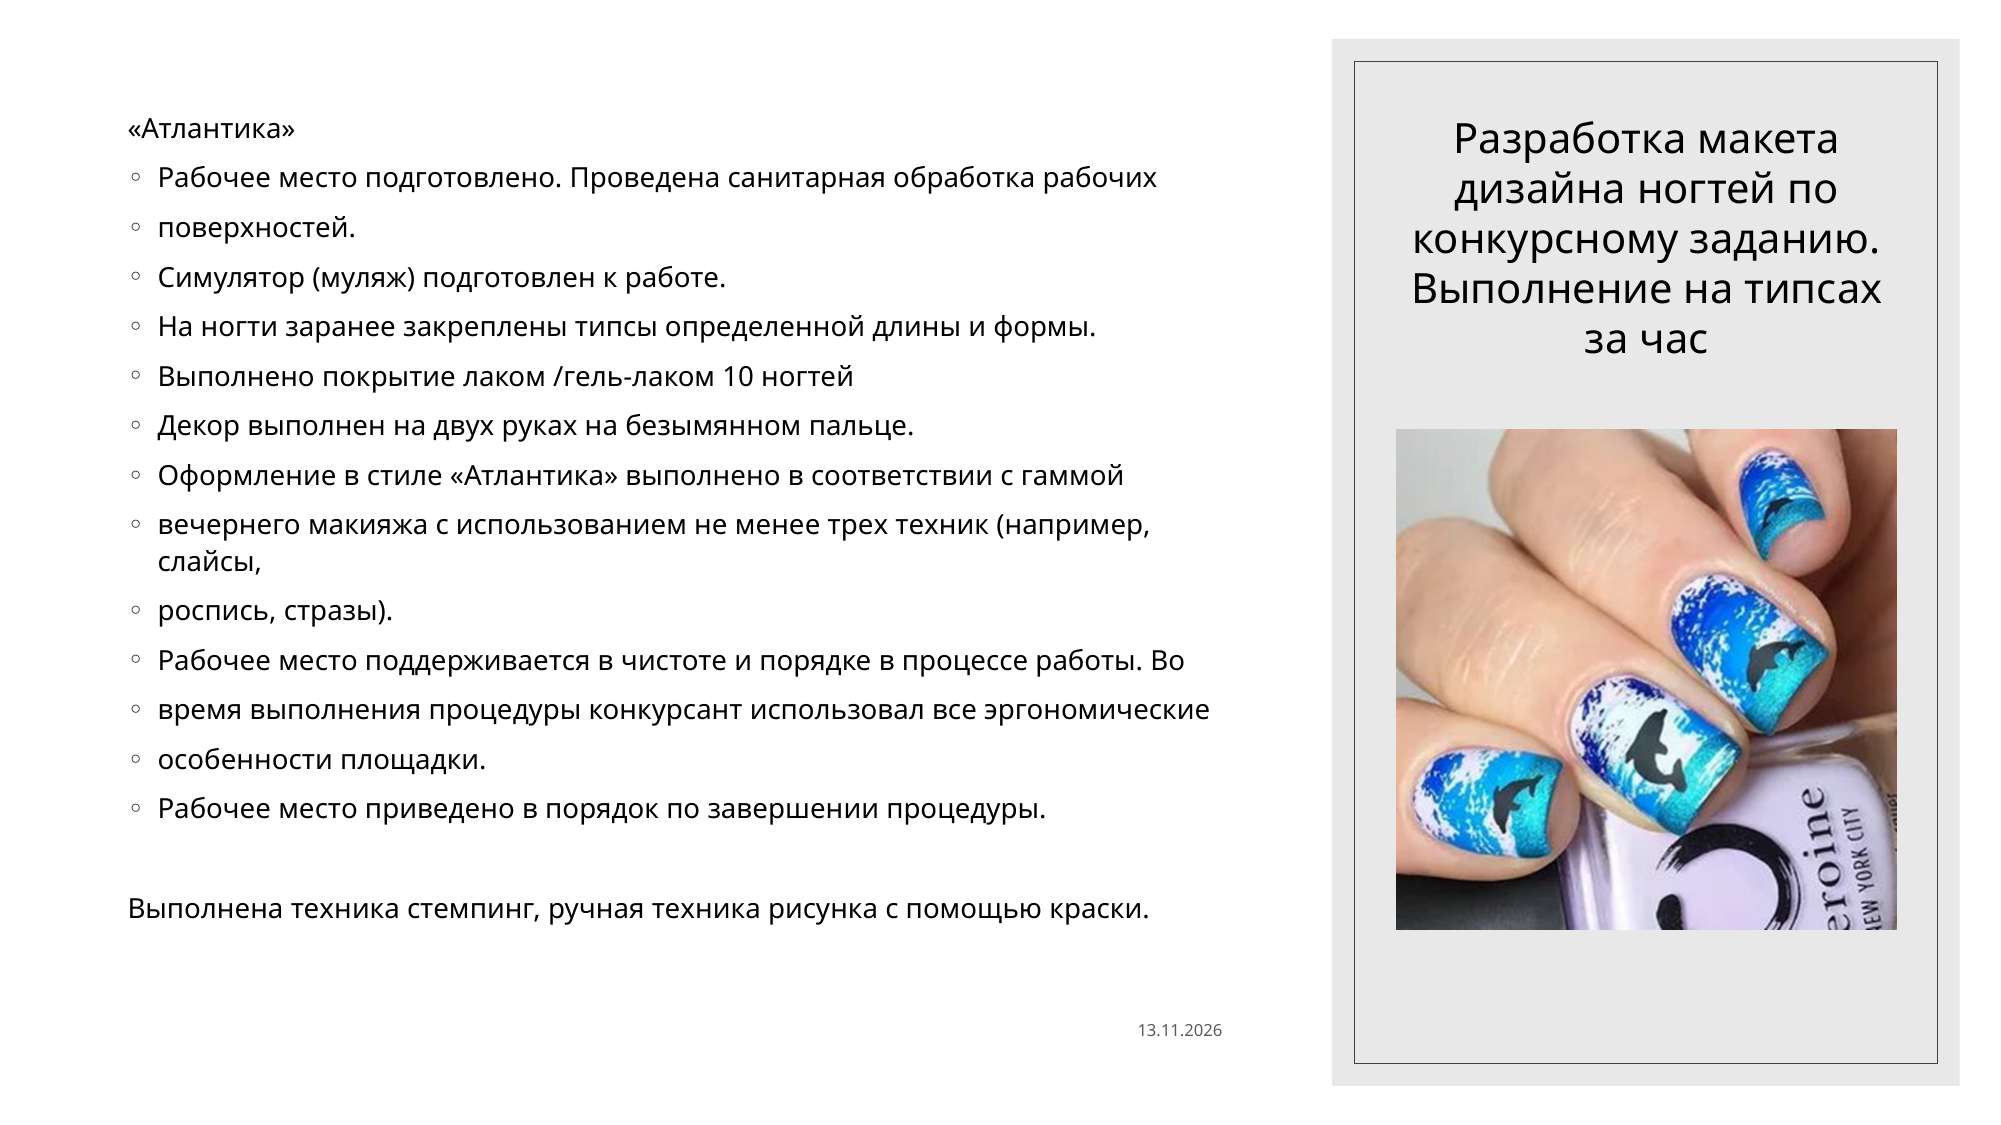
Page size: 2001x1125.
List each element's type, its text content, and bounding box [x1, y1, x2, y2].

title Разработка макета дизайна ногтей по конкурсному заданию. Выполнение на типсах за час [1387, 99, 1907, 370]
list «Атлантика» Рабочее место подготовлено. Проведена санитарная обработка рабочих поверхностей. Симулятор (муляж) подготовлен к работе. На ногти заранее закреплены типсы определенной длины и формы. Выполнено покрытие лаком /гель-лаком 10 ногтей Декор выполнен на двух руках на безымянном пальце. Оформление в стиле «Атлантика» выполнено в соответствии с гаммой вечернего макияжа с использованием не менее трех техник (например, слайсы, роспись, стразы). Рабочее место поддерживается в чистоте и порядке в процессе работы. Во время выполнения процедуры конкурсант использовал все эргономические особенности площадки. Рабочее место приведено в порядок по завершении процедуры. Выполнена техника стемпинг, ручная техника рисунка с помощью краски. [112, 99, 1238, 975]
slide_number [916, 990, 1238, 1050]
picture [1396, 429, 1897, 930]
